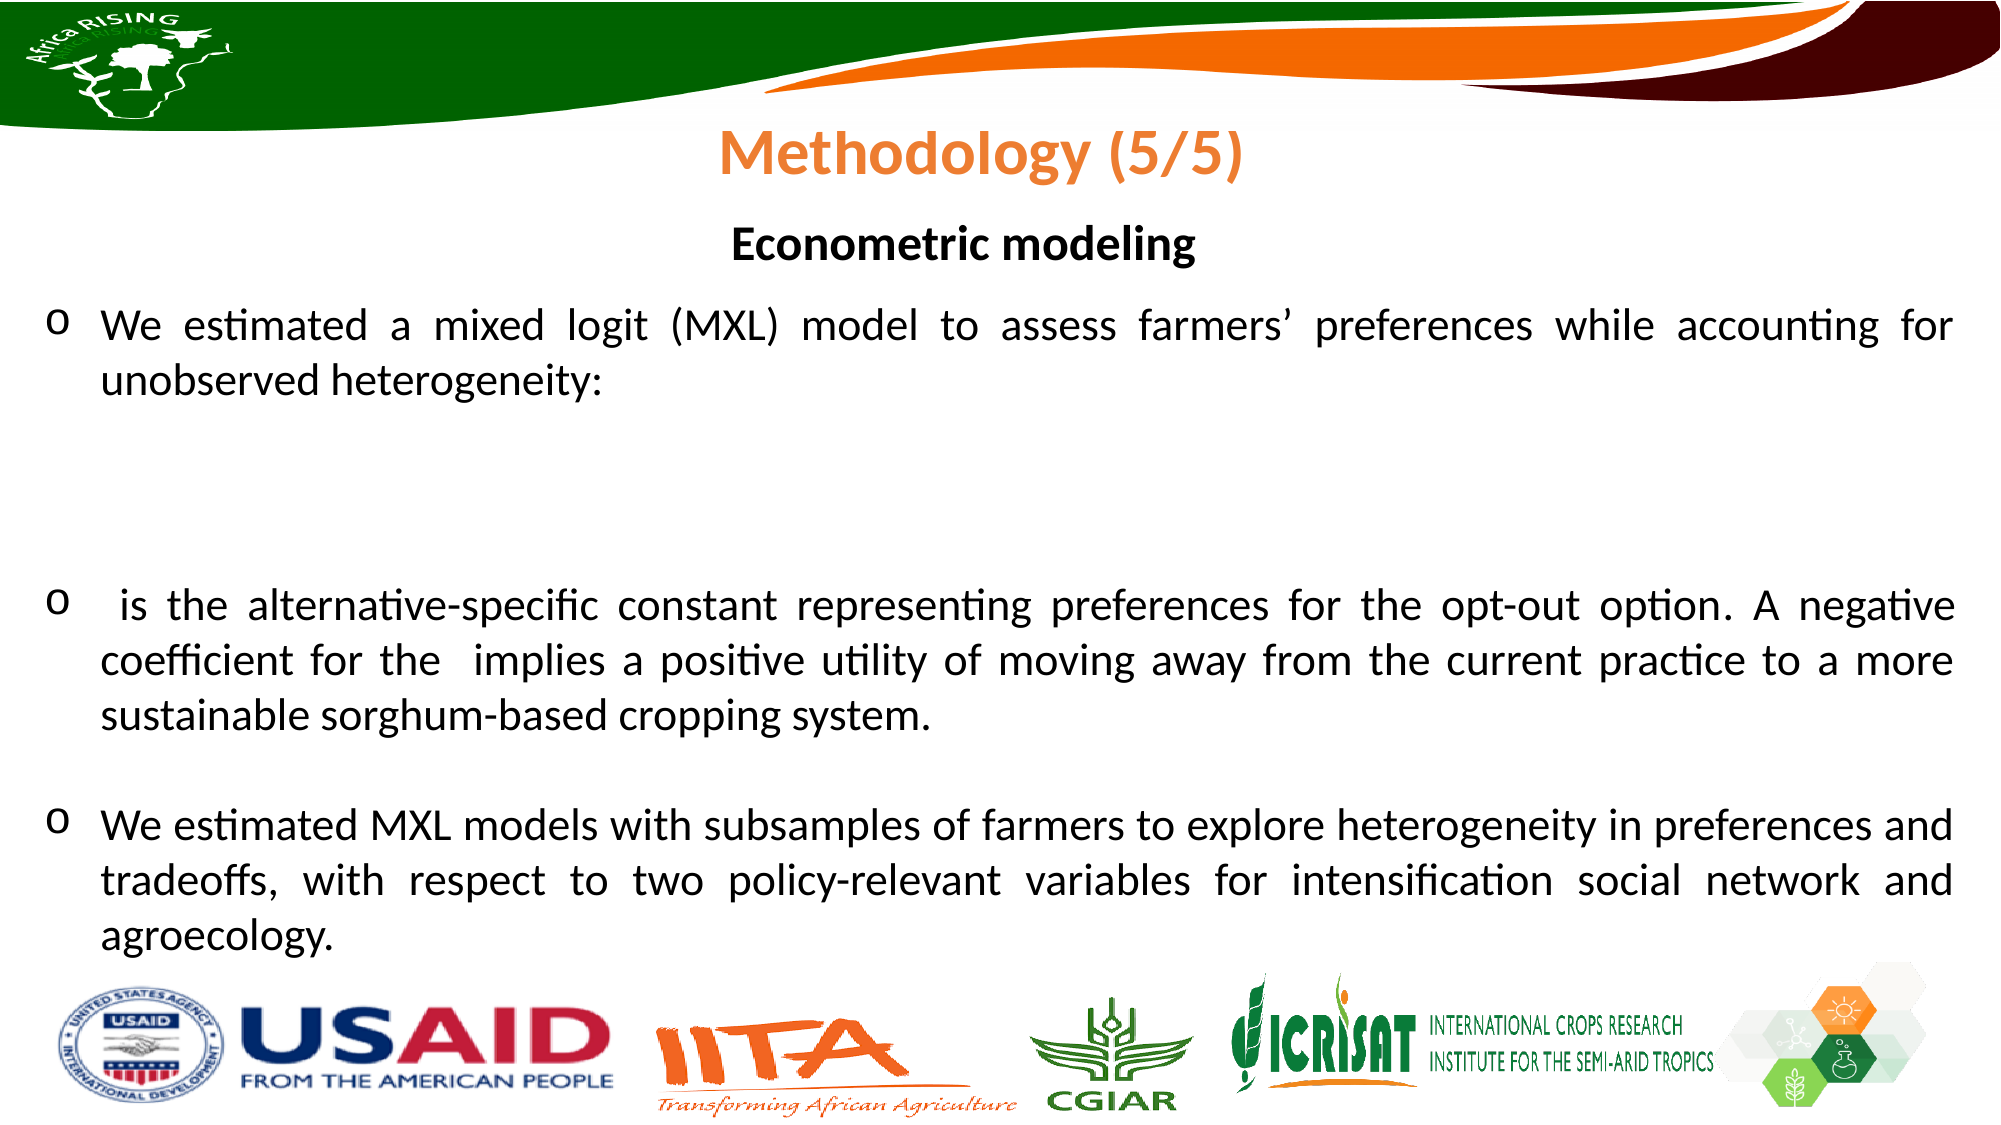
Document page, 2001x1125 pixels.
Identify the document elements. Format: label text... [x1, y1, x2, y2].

text_box Econometric modeling [361, 202, 1566, 278]
picture [46, 983, 625, 1107]
picture [1229, 962, 1926, 1107]
text_box Methodology (5/5) [78, 131, 1886, 196]
picture [0, 0, 2000, 131]
picture [656, 997, 1194, 1121]
